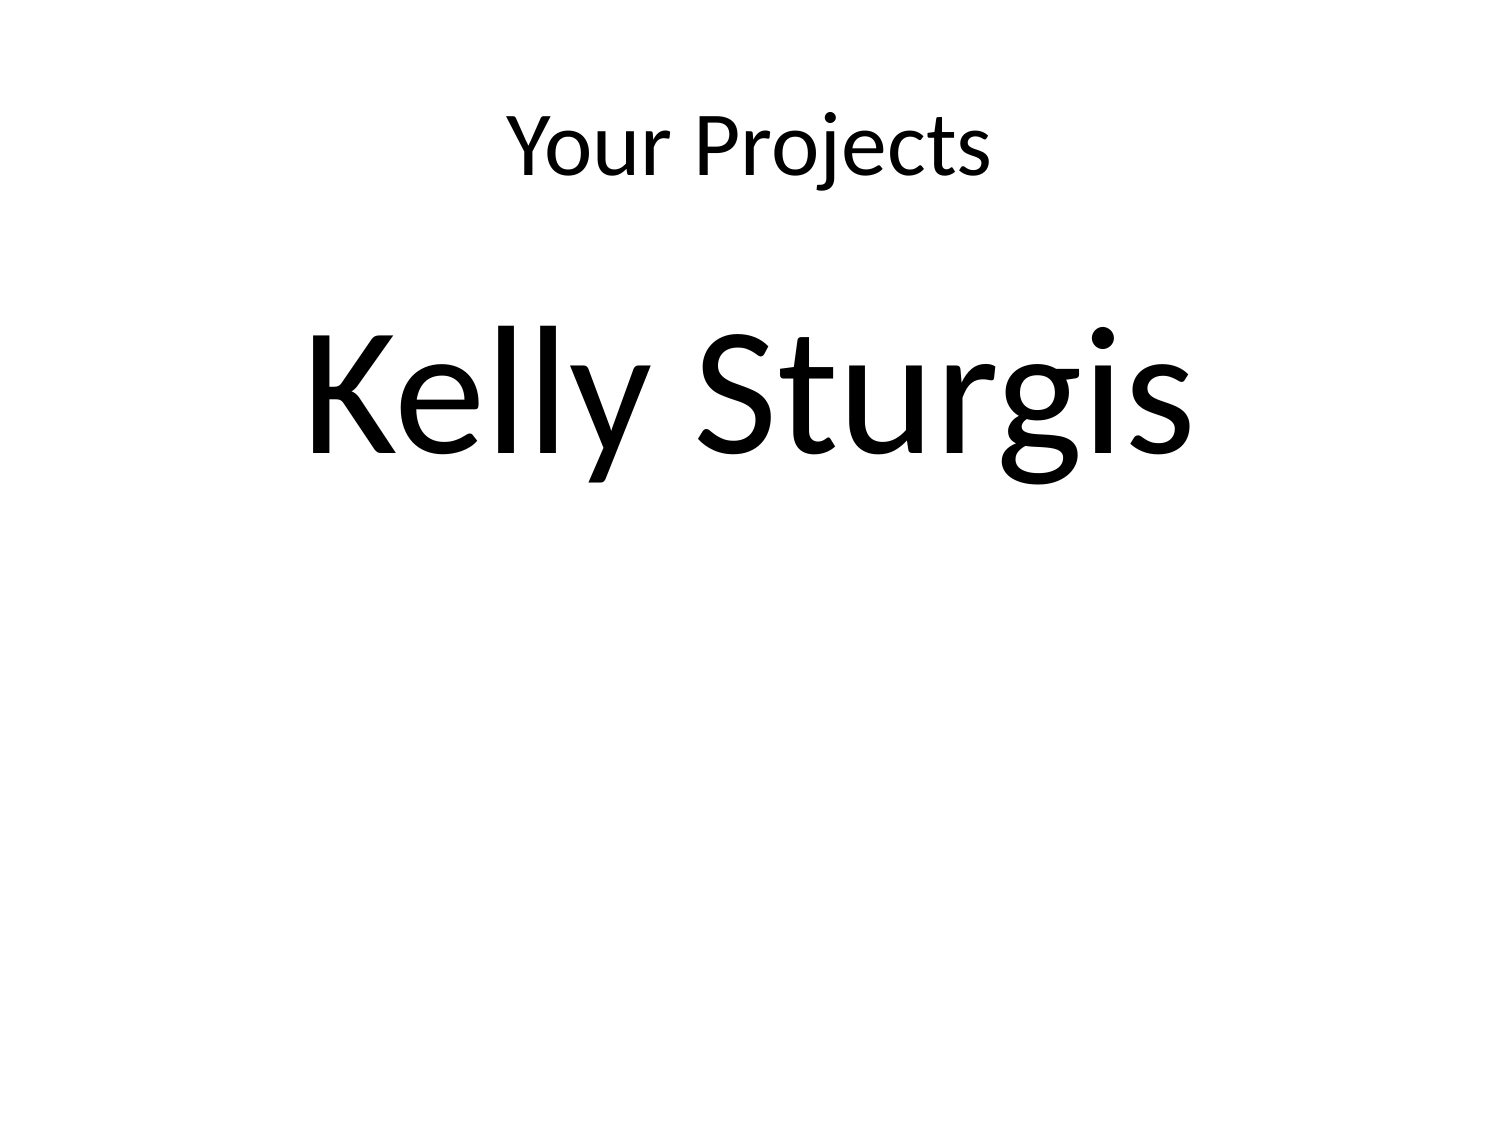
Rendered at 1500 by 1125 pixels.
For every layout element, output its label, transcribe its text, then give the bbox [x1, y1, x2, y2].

list Kelly Sturgis [75, 262, 1425, 1005]
title Your Projects [75, 45, 1425, 233]
